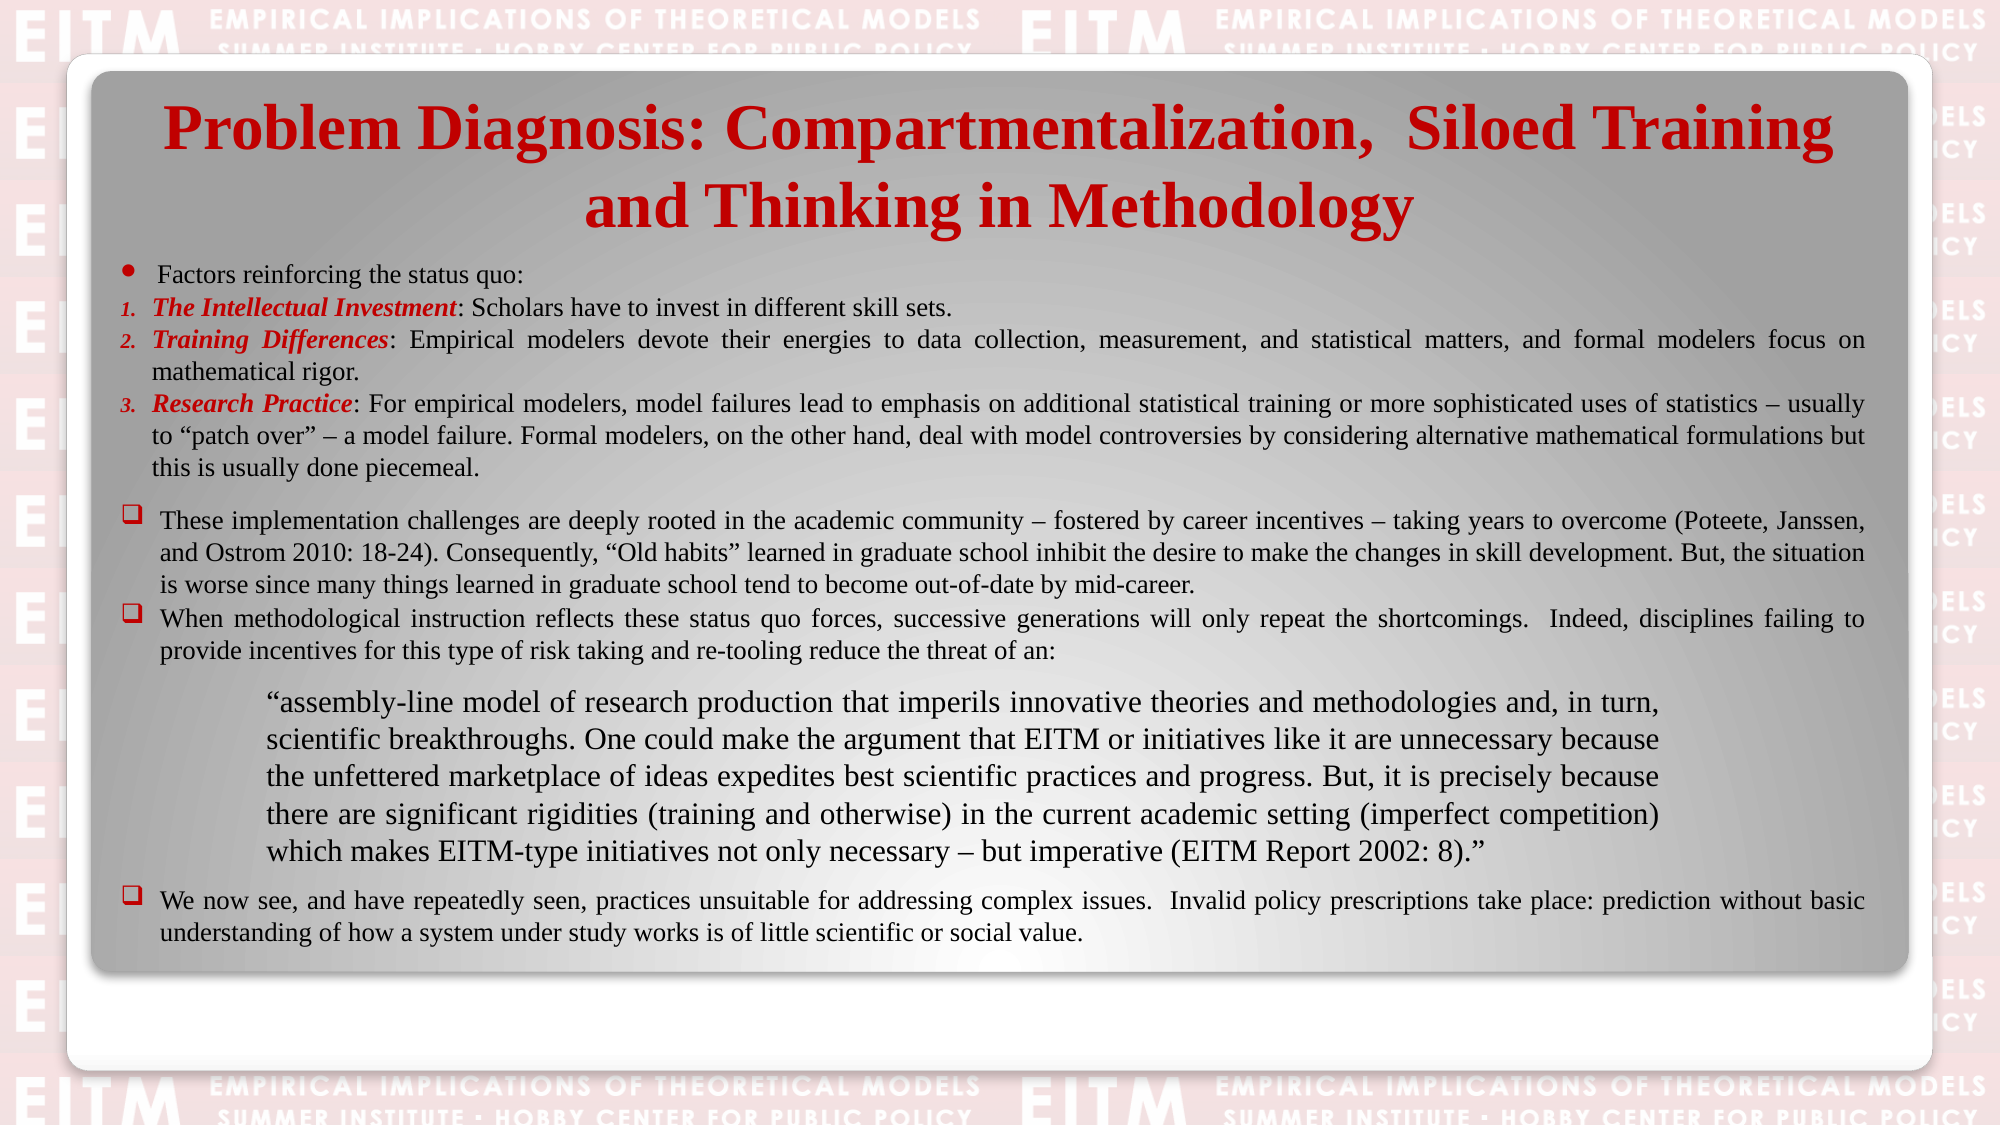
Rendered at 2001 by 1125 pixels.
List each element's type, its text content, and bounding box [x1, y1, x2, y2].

list Factors reinforcing the status quo: The Intellectual Investment: Scholars have to invest in different skill sets. Training Differences: Empirical modelers devote their energies to data collection, measurement, and statistical matters, and formal modelers focus on mathematical rigor. Research Practice: For empirical modelers, model failures lead to emphasis on additional statistical training or more sophisticated uses of statistics – usually to “patch over” – a model failure. Formal modelers, on the other hand, deal with model controversies by considering alternative mathematical formulations but this is usually done piecemeal. These implementation challenges are deeply rooted in the academic community – fostered by career incentives – taking years to overcome (Poteete, Janssen, and Ostrom 2010: 18-24). Consequently, “Old habits” learned in graduate school inhibit the desire to make the changes in skill development. But, the situation is worse since many things learned in graduate school tend to become out-of-date by mid-career. When methodological instruction reflects these status quo forces, successive generations will only repeat the shortcomings. Indeed, disciplines failing to provide incentives for this type of risk taking and re-tooling reduce the threat of an: We now see, and have repeatedly seen, practices unsuitable for addressing complex issues. Invalid policy prescriptions take place: prediction without basic understanding of how a system under study works is of little scientific or social value. [90, 241, 1884, 968]
title Problem Diagnosis: Compartmentalization, Siloed Training and Thinking in Methodology [105, 75, 1896, 248]
text_box “assembly-line model of research production that imperils innovative theories and methodologies and, in turn, scientific breakthroughs. One could make the argument that EITM or initiatives like it are unnecessary because the unfettered marketplace of ideas expedites best scientific practices and progress. But, it is precisely because there are significant rigidities (training and otherwise) in the current academic setting (imperfect competition) which makes EITM-type initiatives not only necessary – but imperative (EITM Report 2002: 8).” [251, 673, 1677, 876]
